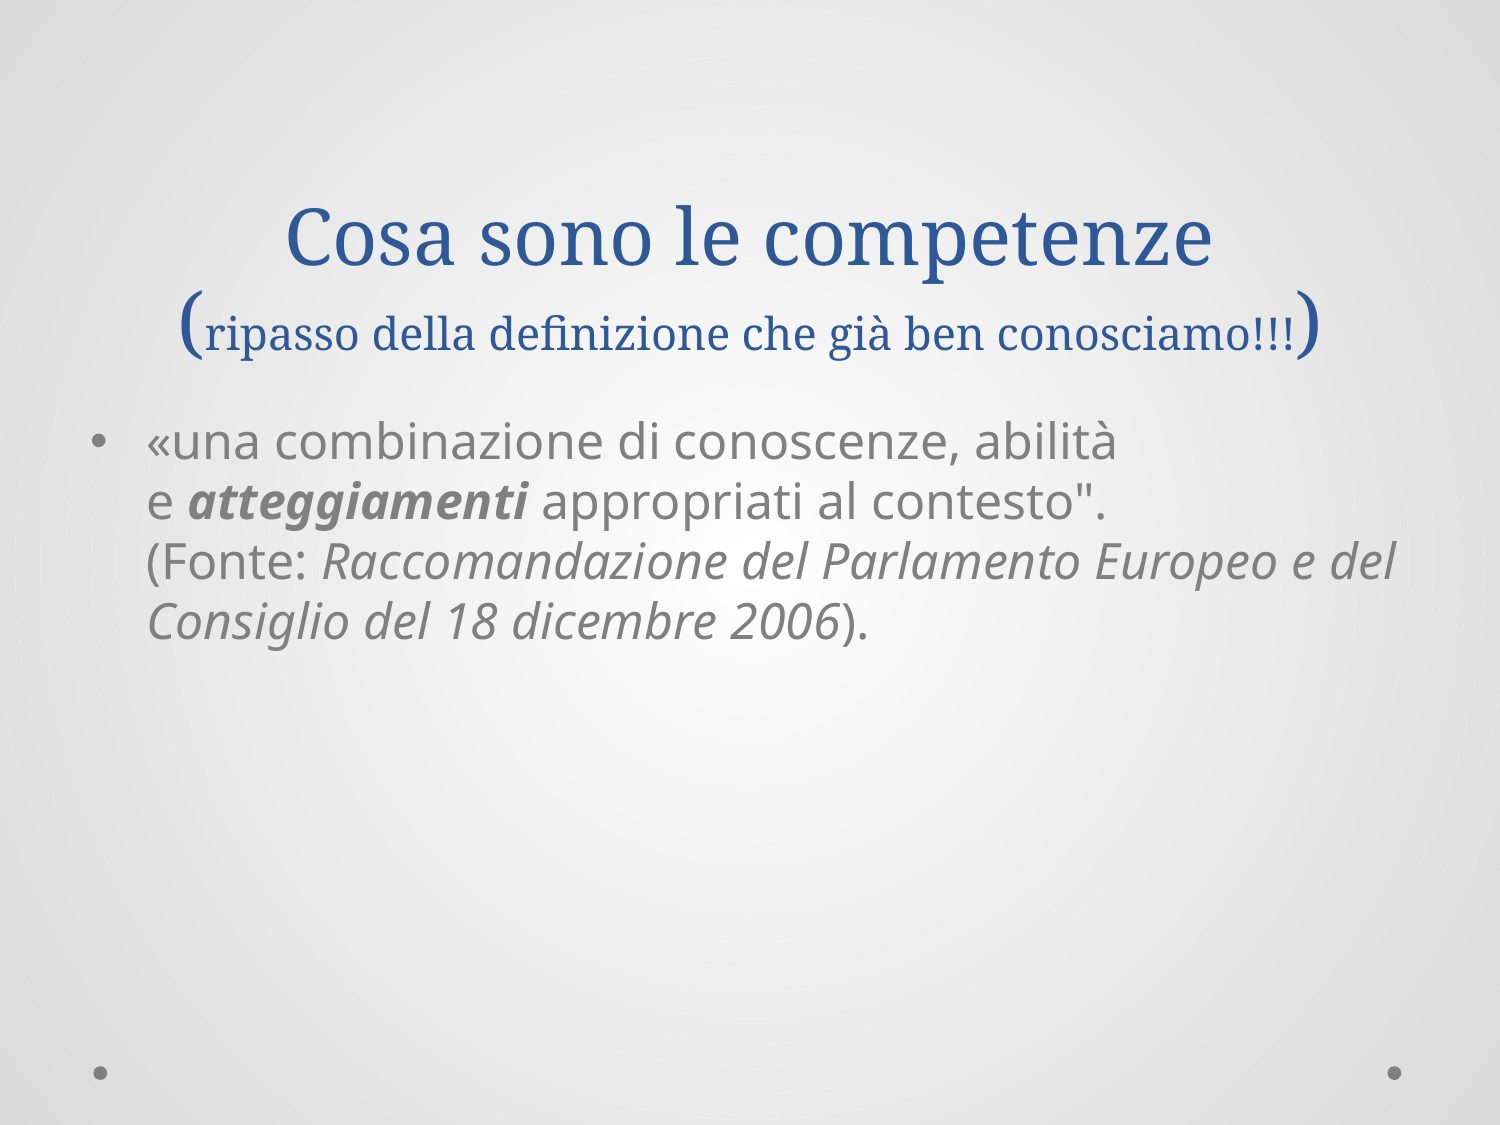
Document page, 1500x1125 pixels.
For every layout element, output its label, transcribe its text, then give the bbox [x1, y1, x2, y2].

list «una combinazione di conoscenze, abilità e atteggiamenti appropriati al contesto". (Fonte: Raccomandazione del Parlamento Europeo e del Consiglio del 18 dicembre 2006). [75, 262, 1425, 1005]
title Cosa sono le competenze (ripasso della definizione che già ben conosciamo!!!) [75, 184, 1425, 262]
